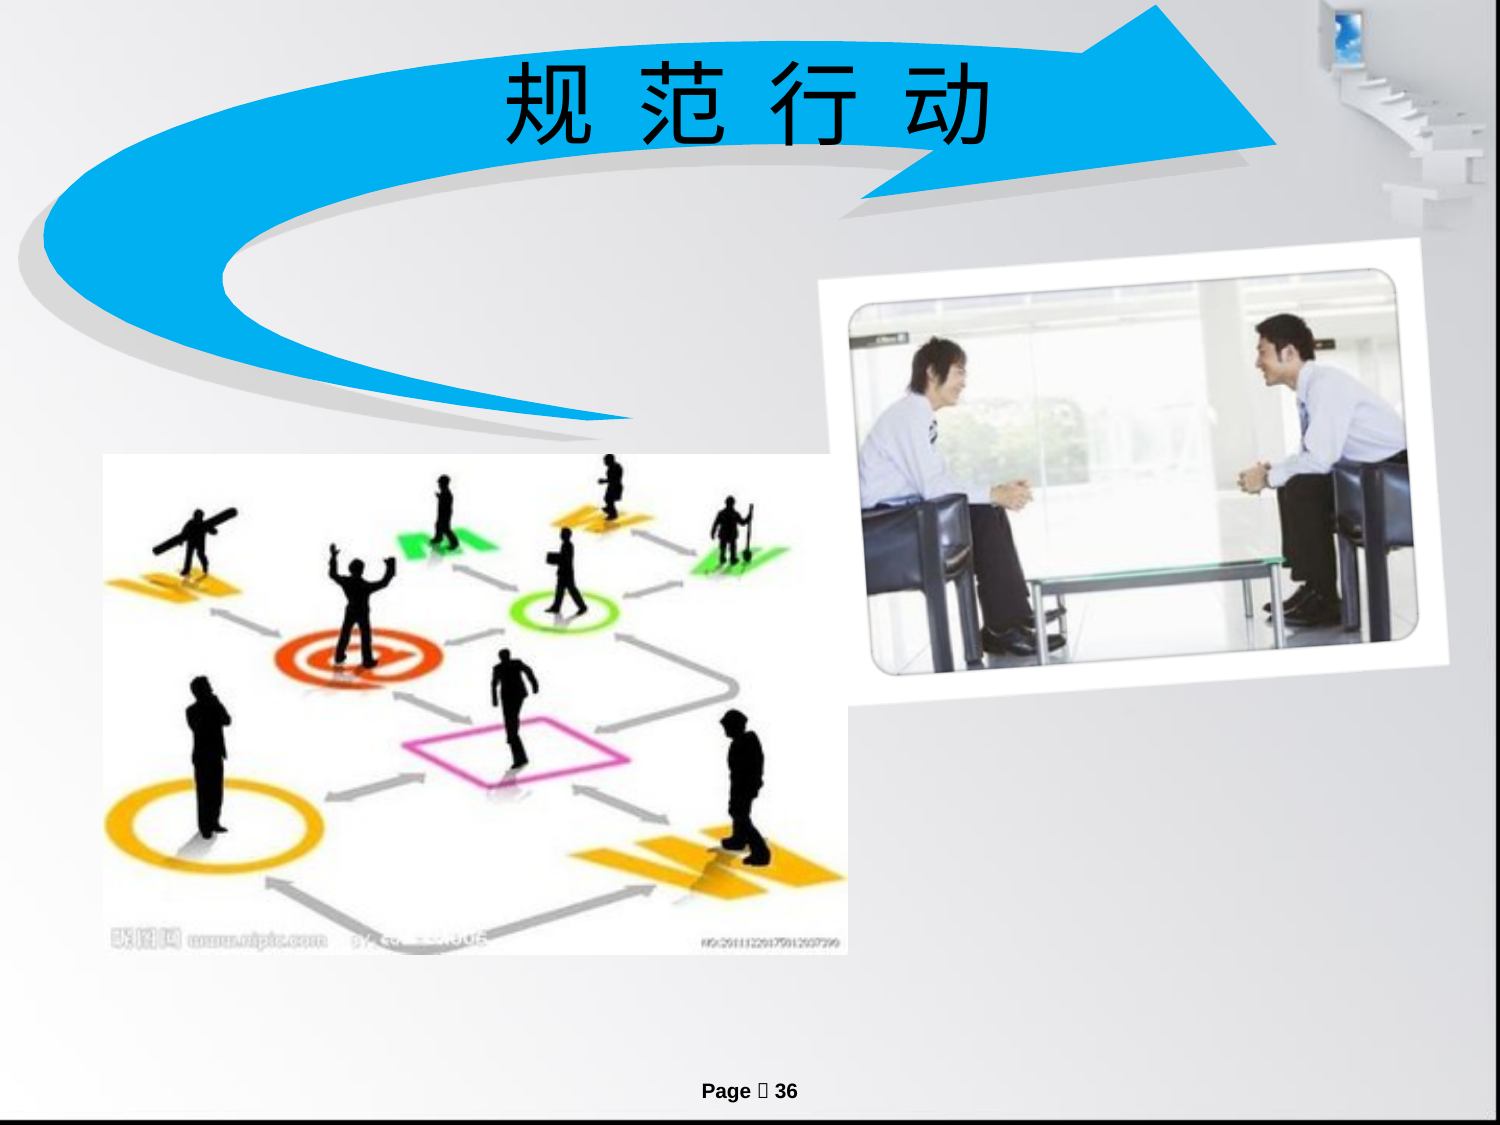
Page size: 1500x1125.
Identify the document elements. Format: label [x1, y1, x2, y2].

text_box [43, 4, 1278, 421]
list [830, 256, 1436, 687]
picture [0, 0, 1500, 1125]
